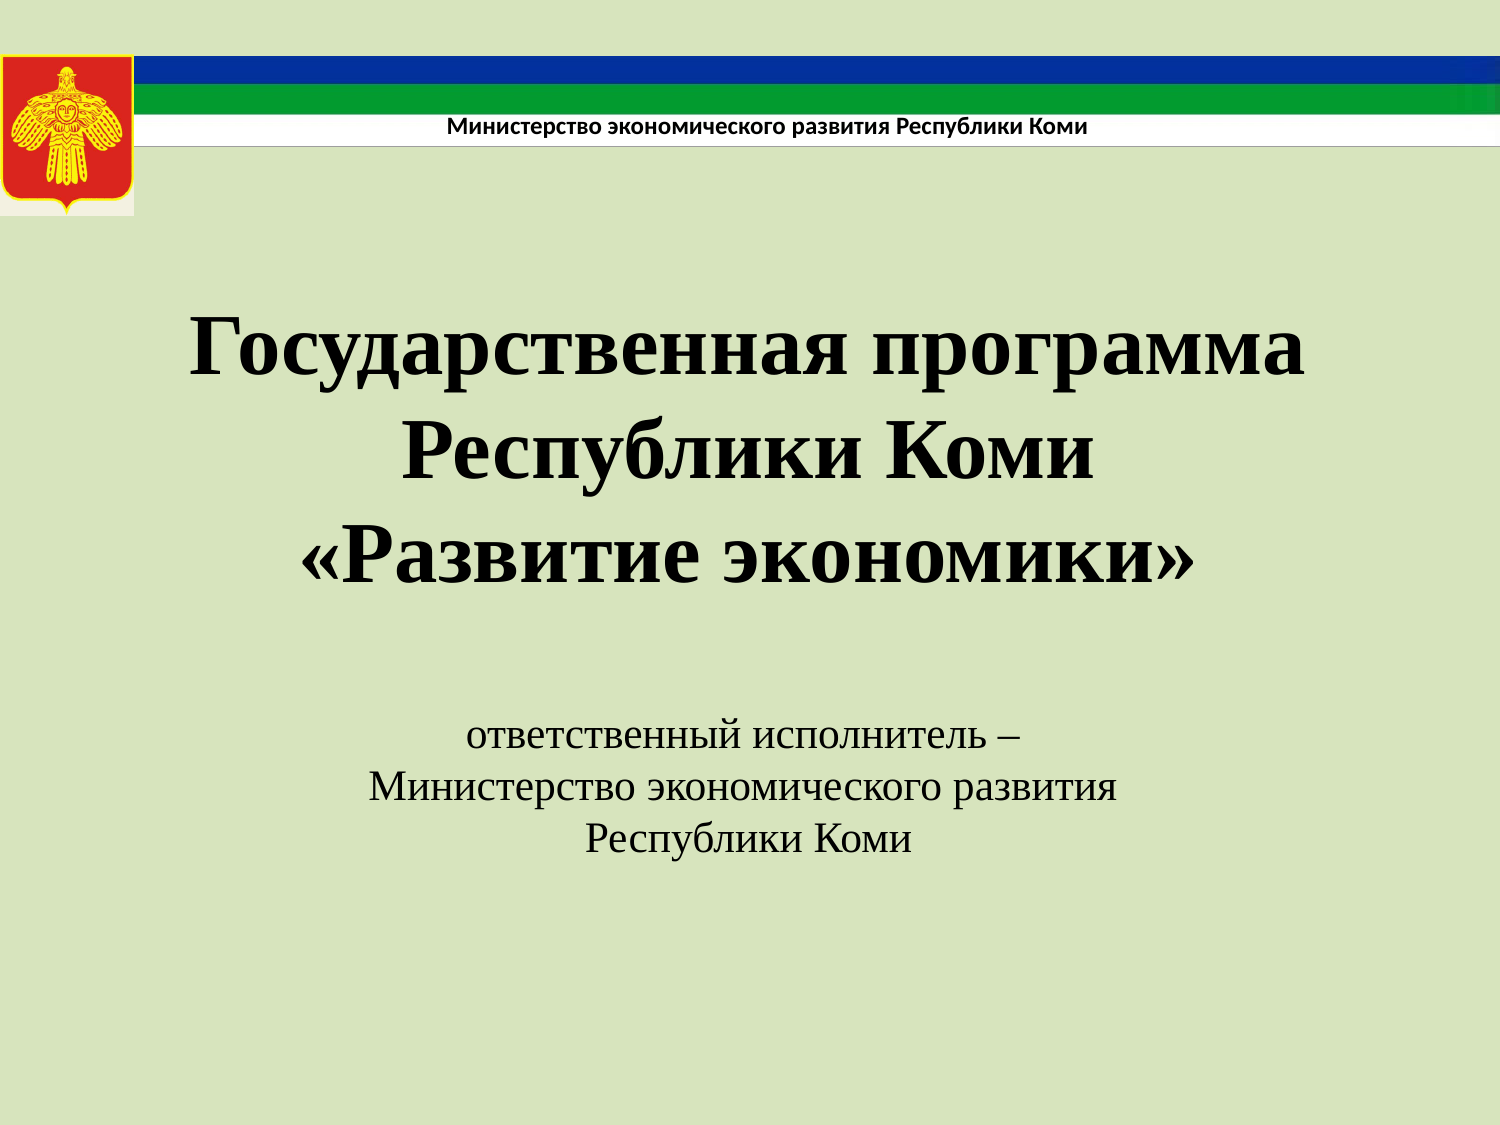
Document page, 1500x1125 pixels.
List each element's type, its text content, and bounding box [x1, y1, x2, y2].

text_box Государственная программа Республики Коми «Развитие экономики» ответственный исполнитель – Министерство экономического развития Республики Коми [73, 278, 1424, 870]
picture [0, 54, 1500, 216]
